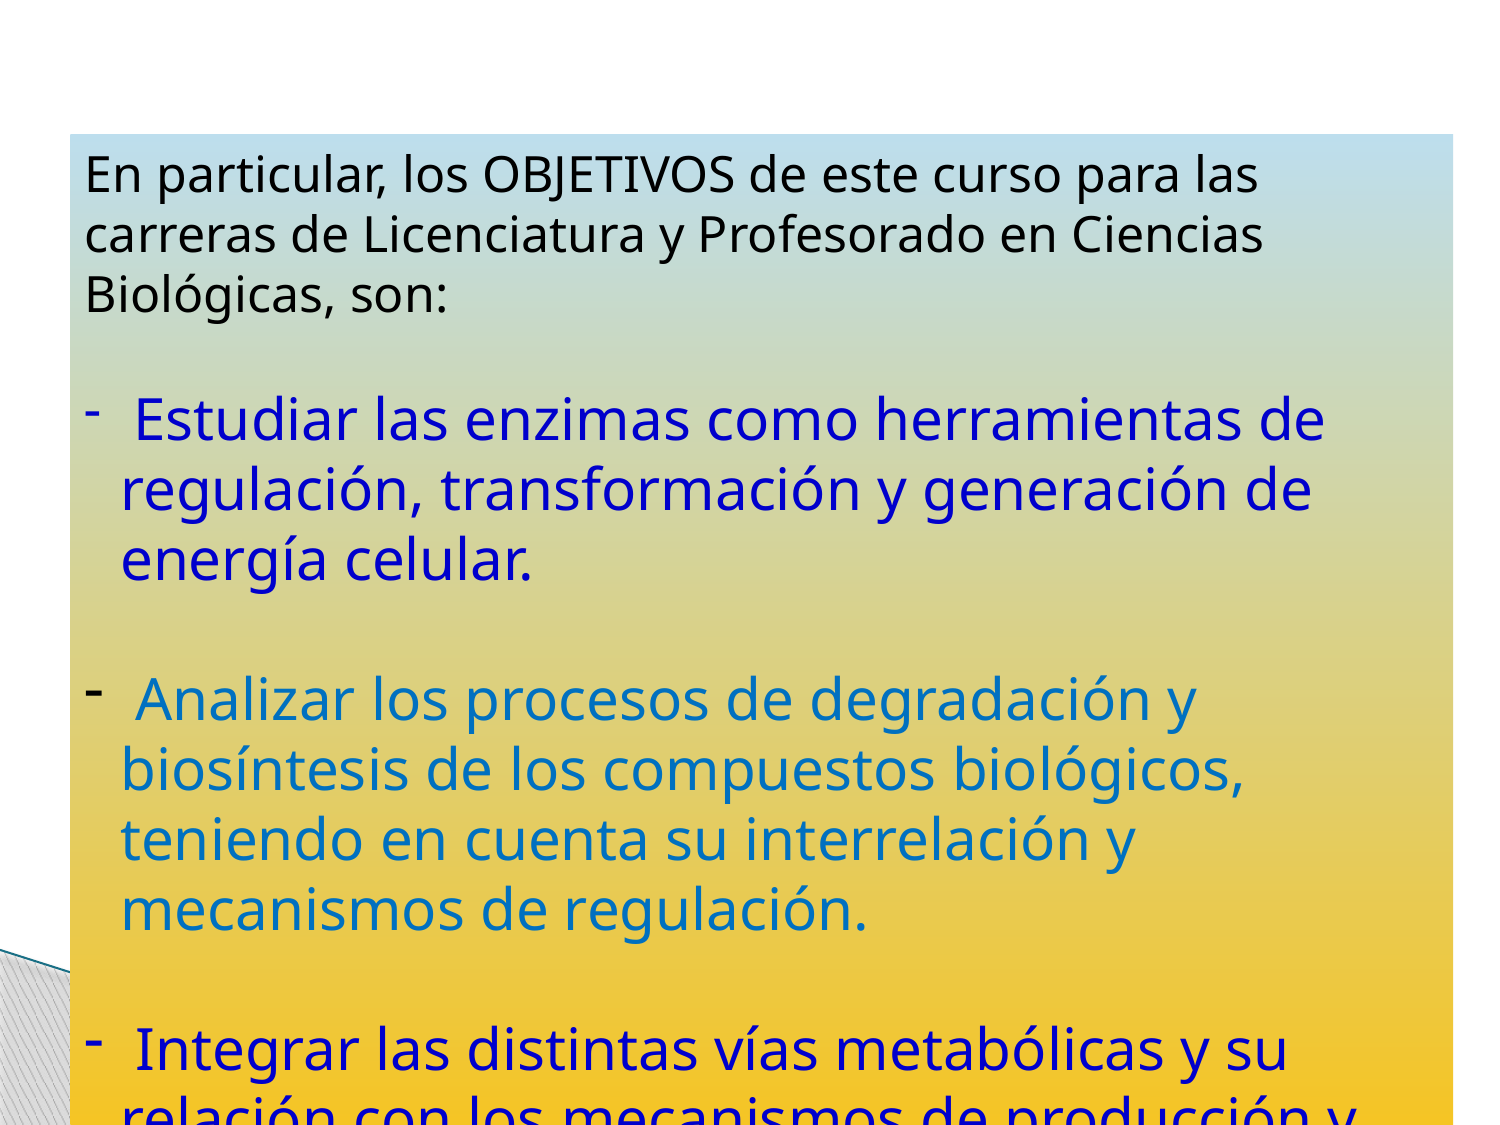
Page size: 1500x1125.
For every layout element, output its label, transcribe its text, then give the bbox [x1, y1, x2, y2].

text_box En particular, los OBJETIVOS de este curso para las carreras de Licenciatura y Profesorado en Ciencias Biológicas, son: Estudiar las enzimas como herramientas de regulación, transformación y generación de energía celular. Analizar los procesos de degradación y biosíntesis de los compuestos biológicos, teniendo en cuenta su interrelación y mecanismos de regulación. Integrar las distintas vías metabólicas y su relación con los mecanismos de producción y utilización de energía por parte de los seres vivos. [70, 134, 1454, 1125]
